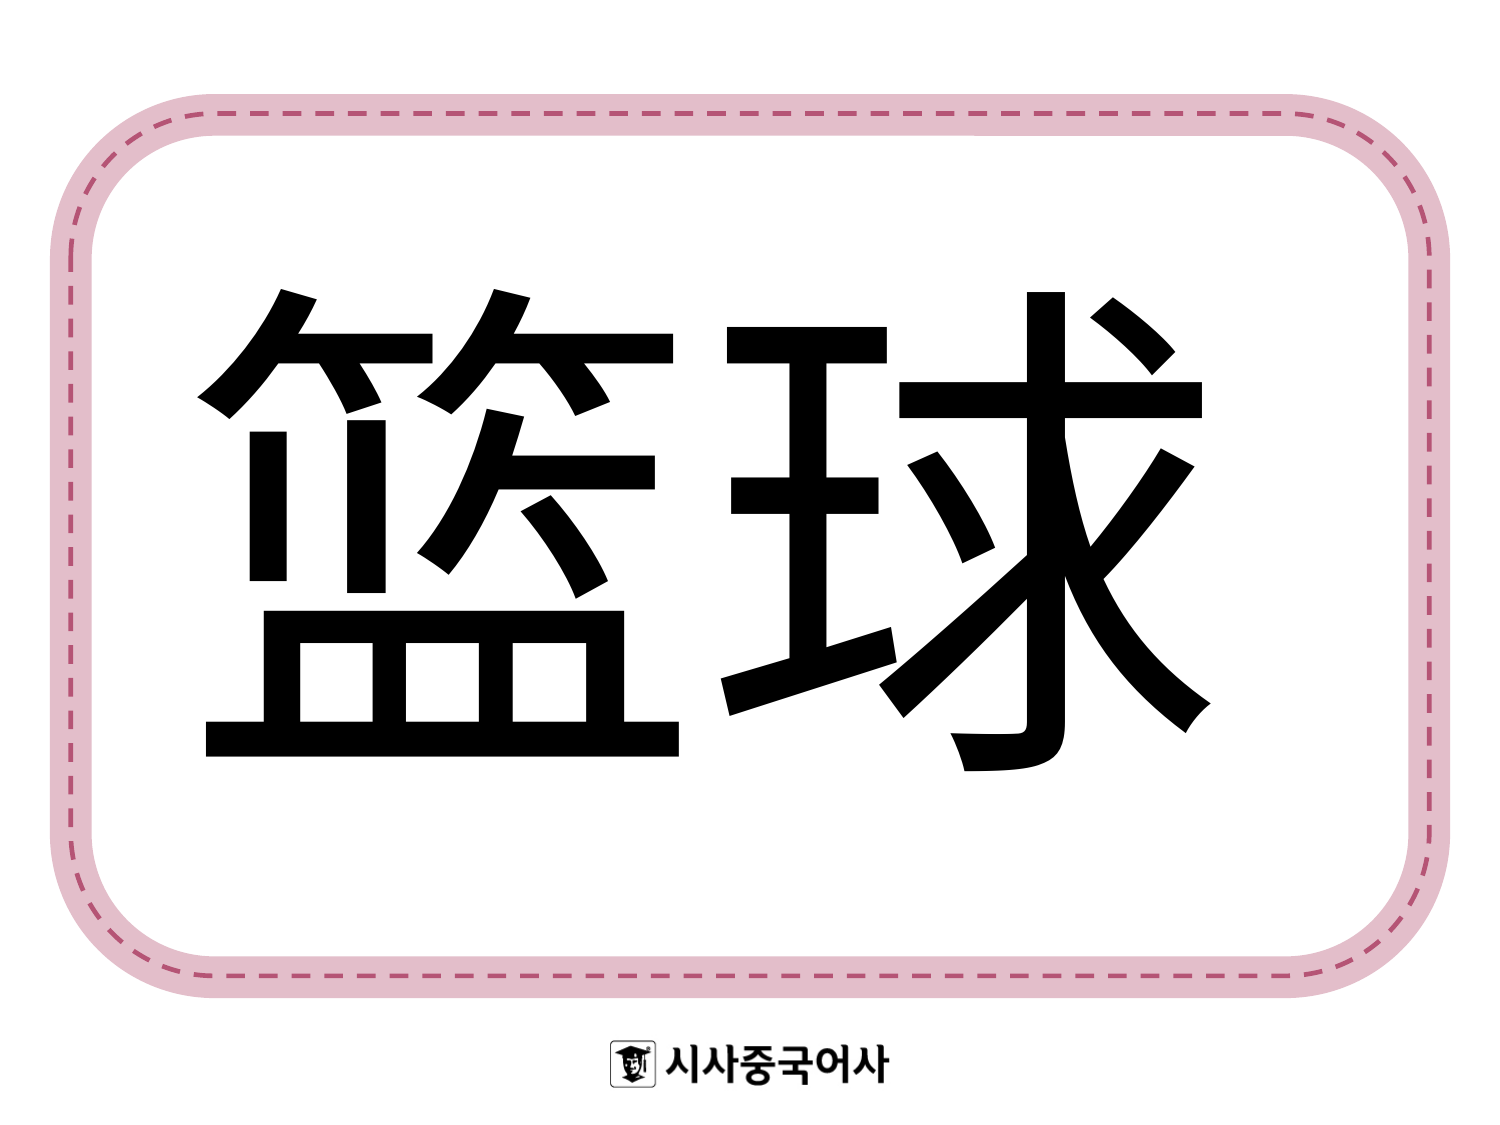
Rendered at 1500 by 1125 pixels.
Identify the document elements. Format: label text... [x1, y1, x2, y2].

picture [602, 1034, 898, 1094]
text_box 篮球 [145, 189, 1354, 853]
